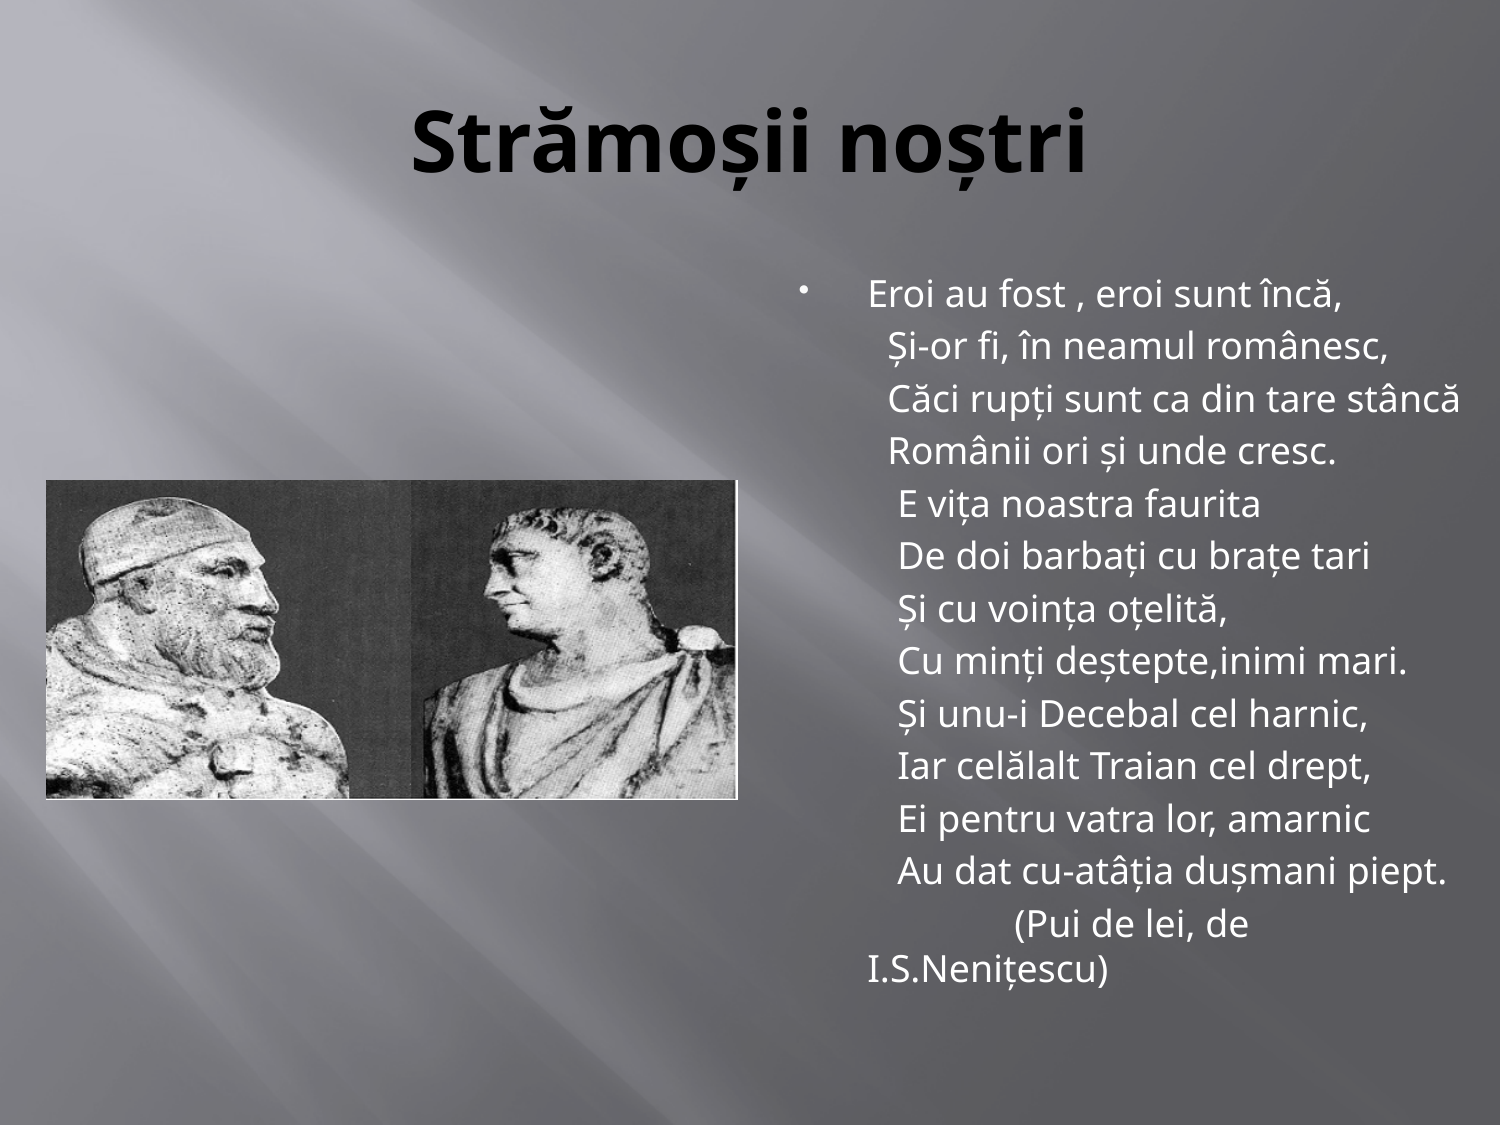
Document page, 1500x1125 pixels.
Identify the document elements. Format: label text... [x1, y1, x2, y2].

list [46, 480, 738, 800]
title Strămoşii noştri [75, 45, 1425, 233]
list Eroi au fost , eroi sunt încă, Şi-or fi, în neamul românesc, Căci rupţi sunt ca din tare stâncă Românii ori şi unde cresc. E viţa noastra faurita De doi barbaţi cu braţe tari Şi cu voinţa oţelită, Cu minţi deştepte,inimi mari. Şi unu-i Decebal cel harnic, Iar celălalt Traian cel drept, Ei pentru vatra lor, amarnic Au dat cu-atâţia duşmani piept. (Pui de lei, de I.S.Neniţescu) [762, 262, 1500, 1125]
